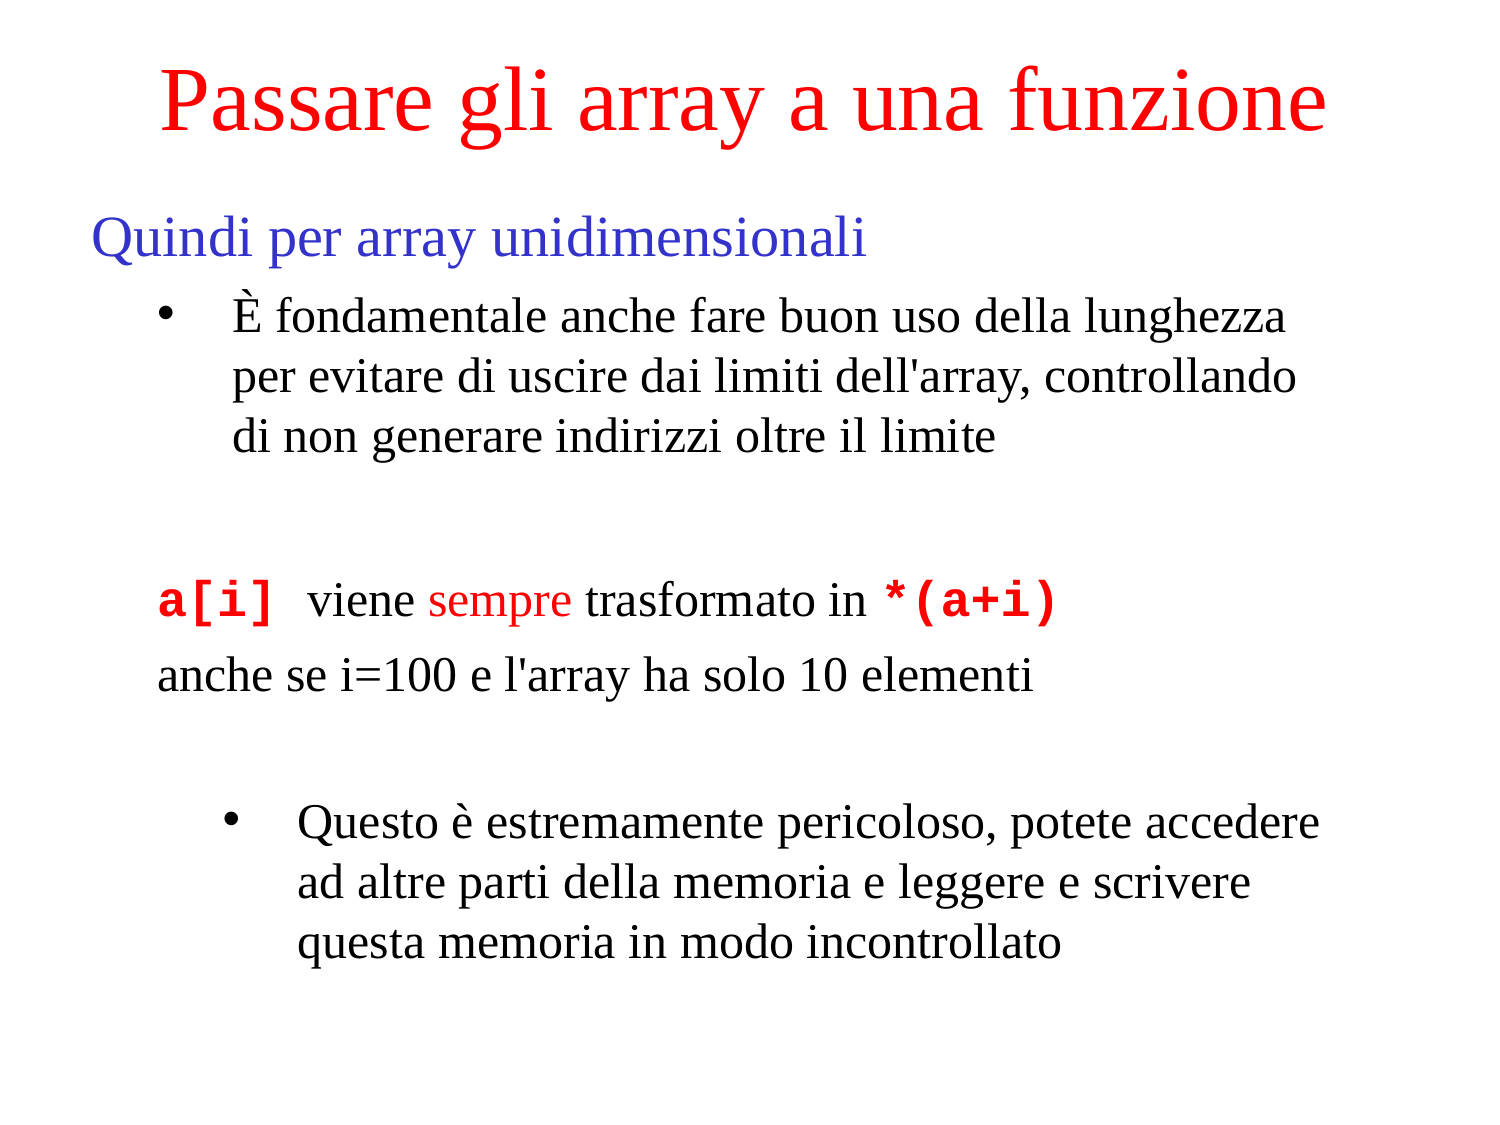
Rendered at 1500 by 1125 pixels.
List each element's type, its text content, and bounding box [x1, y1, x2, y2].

list Quindi per array unidimensionali È fondamentale anche fare buon uso della lunghezza per evitare di uscire dai limiti dell'array, controllando di non generare indirizzi oltre il limite a[i] viene sempre trasformato in *(a+i) anche se i=100 e l'array ha solo 10 elementi Questo è estremamente pericoloso, potete accedere ad altre parti della memoria e leggere e scrivere questa memoria in modo incontrollato [76, 190, 1352, 865]
title Passare gli array a una funzione [107, 0, 1383, 188]
